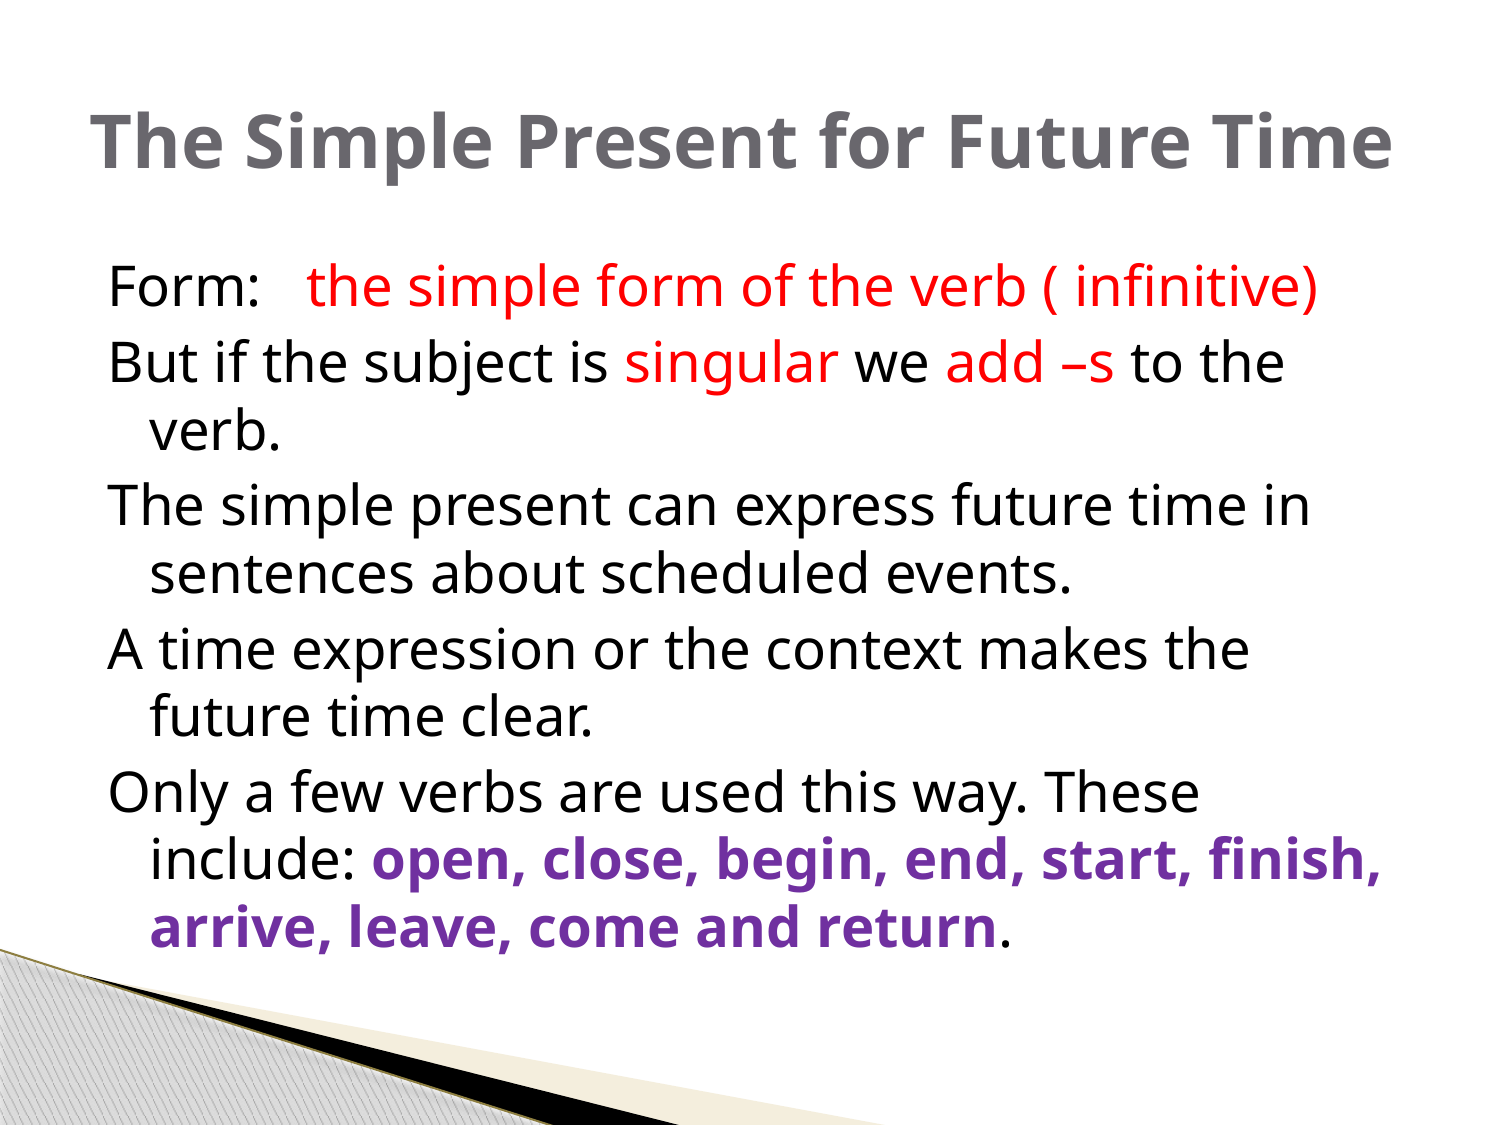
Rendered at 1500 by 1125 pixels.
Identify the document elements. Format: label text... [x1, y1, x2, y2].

list Form: the simple form of the verb ( infinitive) But if the subject is singular we add –s to the verb. The simple present can express future time in sentences about scheduled events. A time expression or the context makes the future time clear. Only a few verbs are used this way. These include: open, close, begin, end, start, finish, arrive, leave, come and return. [75, 243, 1425, 986]
title The Simple Present for Future Time [75, 45, 1425, 233]
